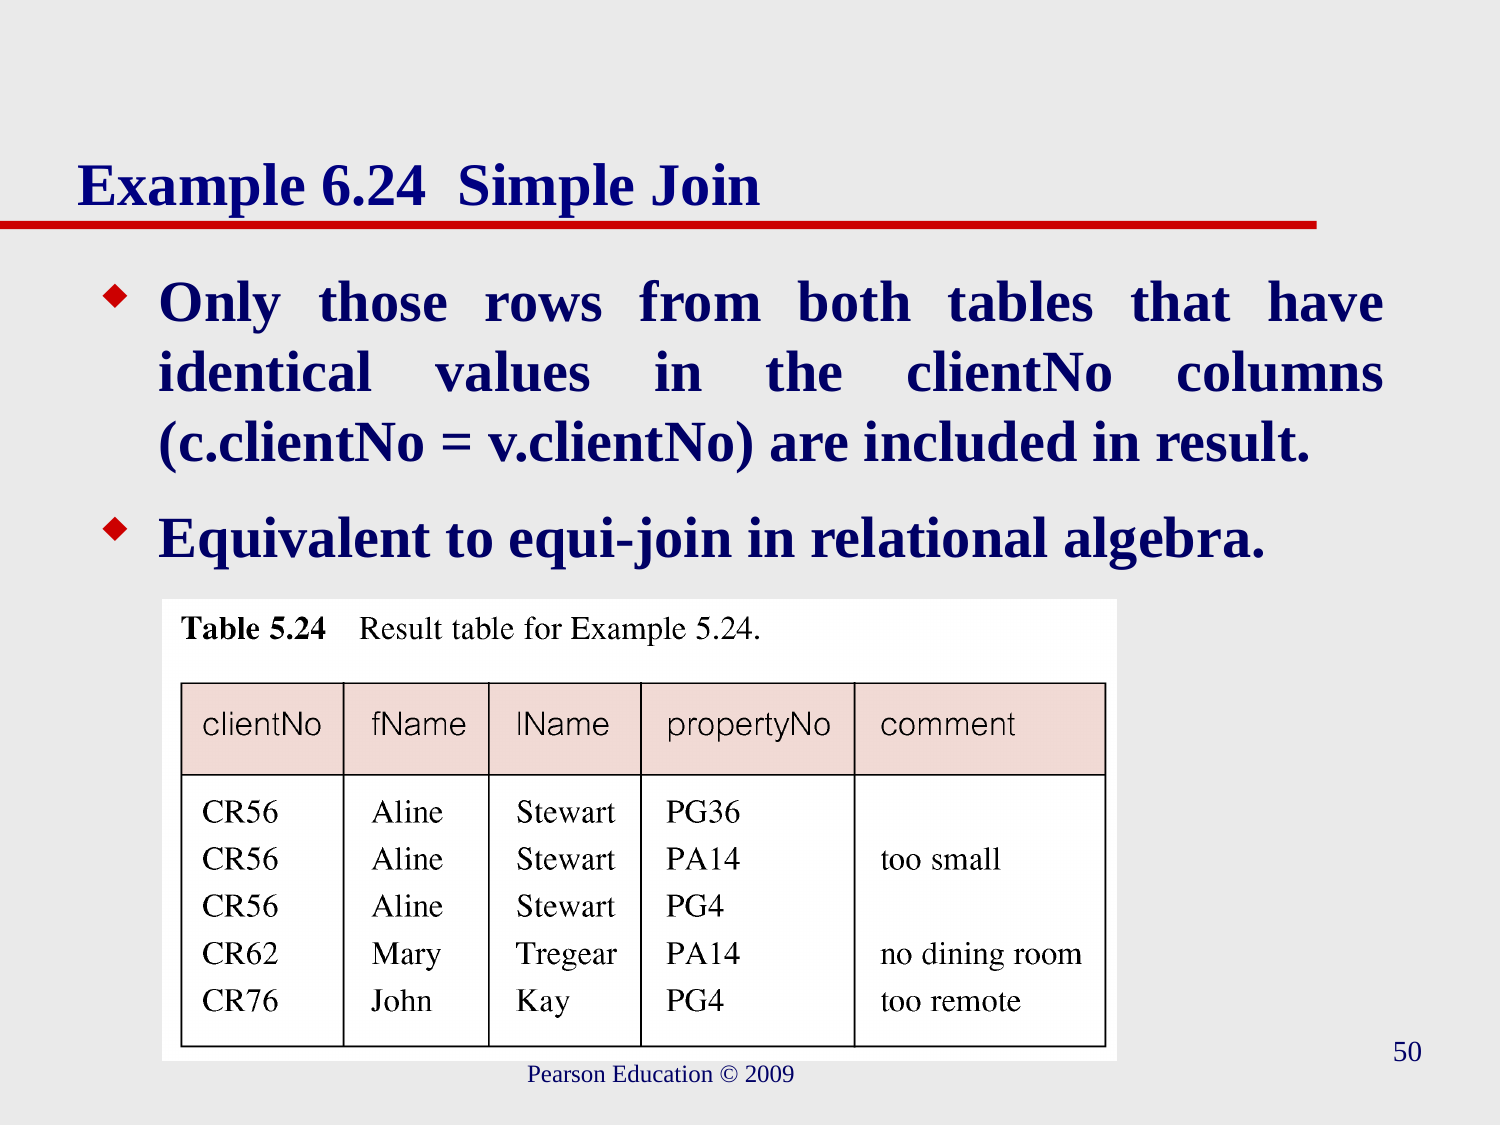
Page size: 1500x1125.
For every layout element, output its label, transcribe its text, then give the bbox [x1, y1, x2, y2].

title Example 6.24 Simple Join [62, 43, 1338, 226]
text_box Pearson Education © 2009 [512, 1069, 1038, 1095]
list Only those rows from both tables that have identical values in the clientNo columns (c.clientNo = v.clientNo) are included in result. Equivalent to equi-join in relational algebra. [87, 255, 1401, 931]
picture [162, 599, 1117, 1061]
slide_number 50 [1124, 1012, 1438, 1088]
